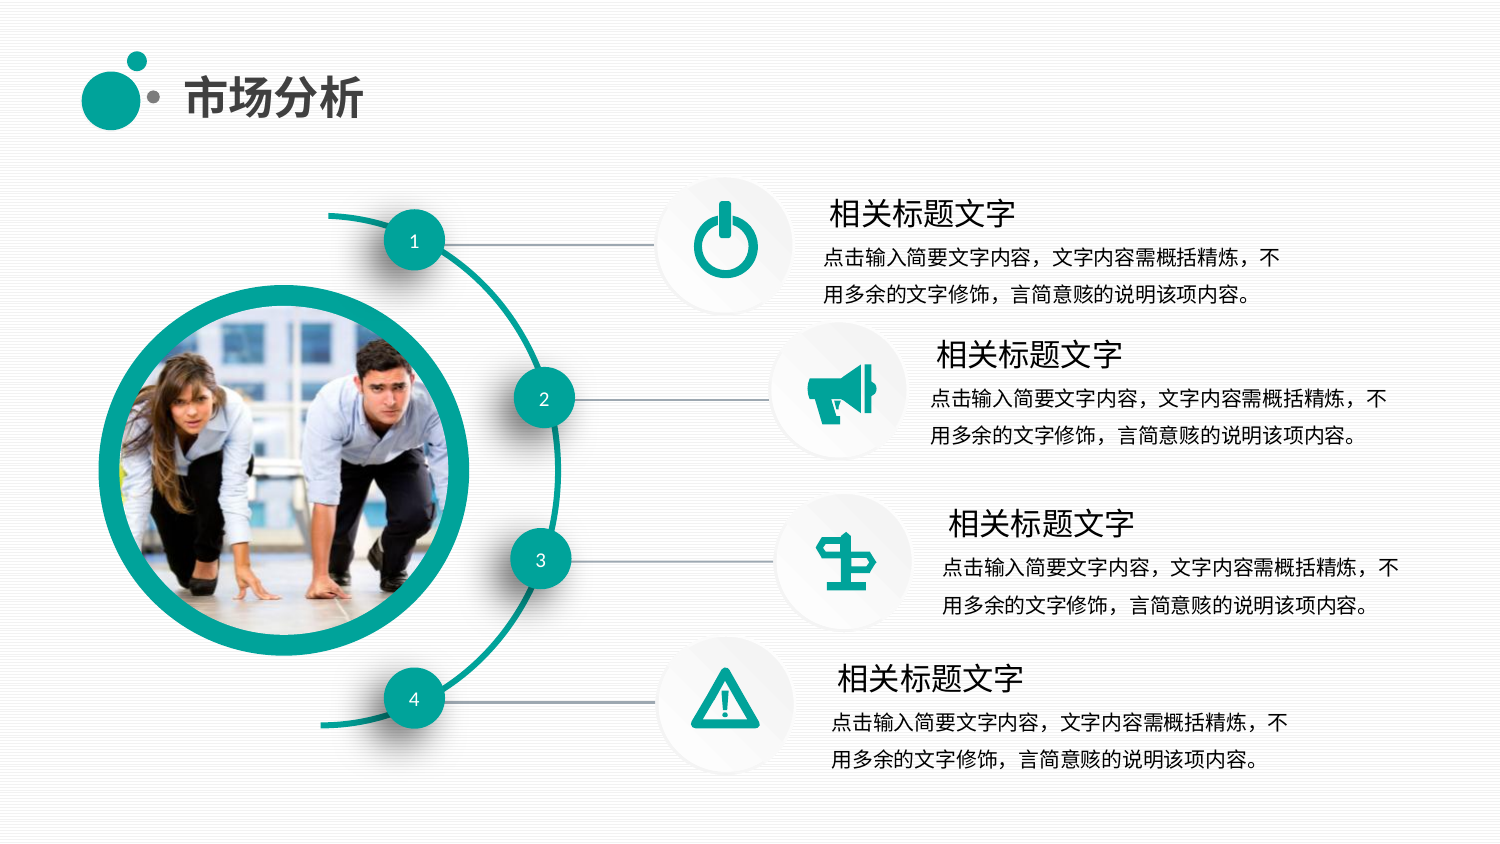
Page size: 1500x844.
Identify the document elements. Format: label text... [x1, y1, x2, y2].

text_box 相关标题文字 [933, 496, 1152, 534]
text_box 市场分析 [172, 63, 728, 129]
text_box 点击输入简要文字内容，文字内容需概括精炼，不用多余的文字修饰，言简意赅的说明该项内容。 [915, 365, 1415, 456]
text_box 相关标题文字 [814, 186, 1033, 224]
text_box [654, 174, 796, 316]
text_box 2 [512, 365, 577, 430]
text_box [773, 491, 915, 632]
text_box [655, 633, 797, 775]
text_box [456, 256, 537, 354]
text_box [549, 460, 563, 524]
text_box 点击输入简要文字内容，文字内容需概括精炼，不用多余的文字修饰，言简意赅的说明该项内容。 [816, 689, 1316, 780]
text_box 点击输入简要文字内容，文字内容需概括精炼，不用多余的文字修饰，言简意赅的说明该项内容。 [809, 224, 1309, 315]
text_box 相关标题文字 [822, 651, 1041, 689]
text_box 1 [382, 208, 447, 272]
text_box 4 [382, 666, 447, 730]
text_box [319, 720, 344, 730]
text_box 3 [509, 526, 573, 591]
text_box 相关标题文字 [921, 327, 1139, 365]
text_box [449, 626, 512, 688]
text_box [327, 211, 356, 222]
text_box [98, 284, 470, 656]
text_box 点击输入简要文字内容，文字内容需概括精炼，不用多余的文字修饰，言简意赅的说明该项内容。 [927, 534, 1427, 625]
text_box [768, 319, 910, 461]
